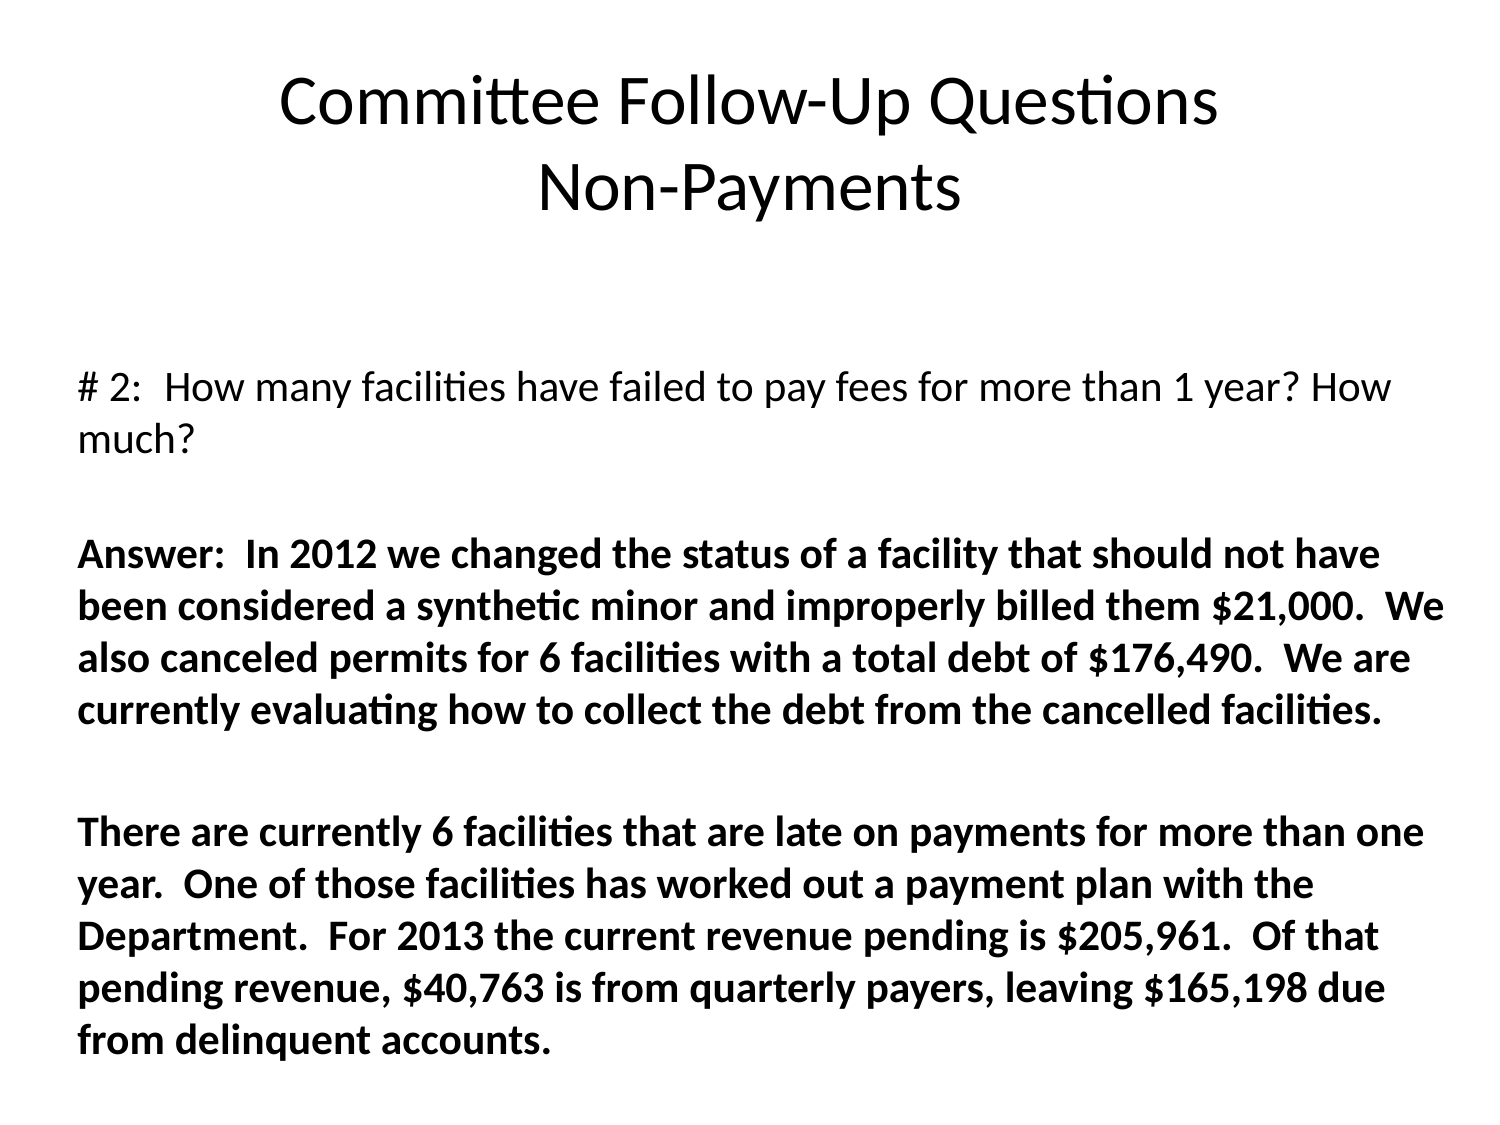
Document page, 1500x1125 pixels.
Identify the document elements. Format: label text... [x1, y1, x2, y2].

list # 2: How many facilities have failed to pay fees for more than 1 year? How much? Answer: In 2012 we changed the status of a facility that should not have been considered a synthetic minor and improperly billed them $21,000. We also canceled permits for 6 facilities with a total debt of $176,490. We are currently evaluating how to collect the debt from the cancelled facilities. There are currently 6 facilities that are late on payments for more than one year. One of those facilities has worked out a payment plan with the Department. For 2013 the current revenue pending is $205,961. Of that pending revenue, $40,763 is from quarterly payers, leaving $165,198 due from delinquent accounts. [62, 350, 1475, 1125]
title Committee Follow-Up Questions Non-Payments [75, 45, 1425, 233]
